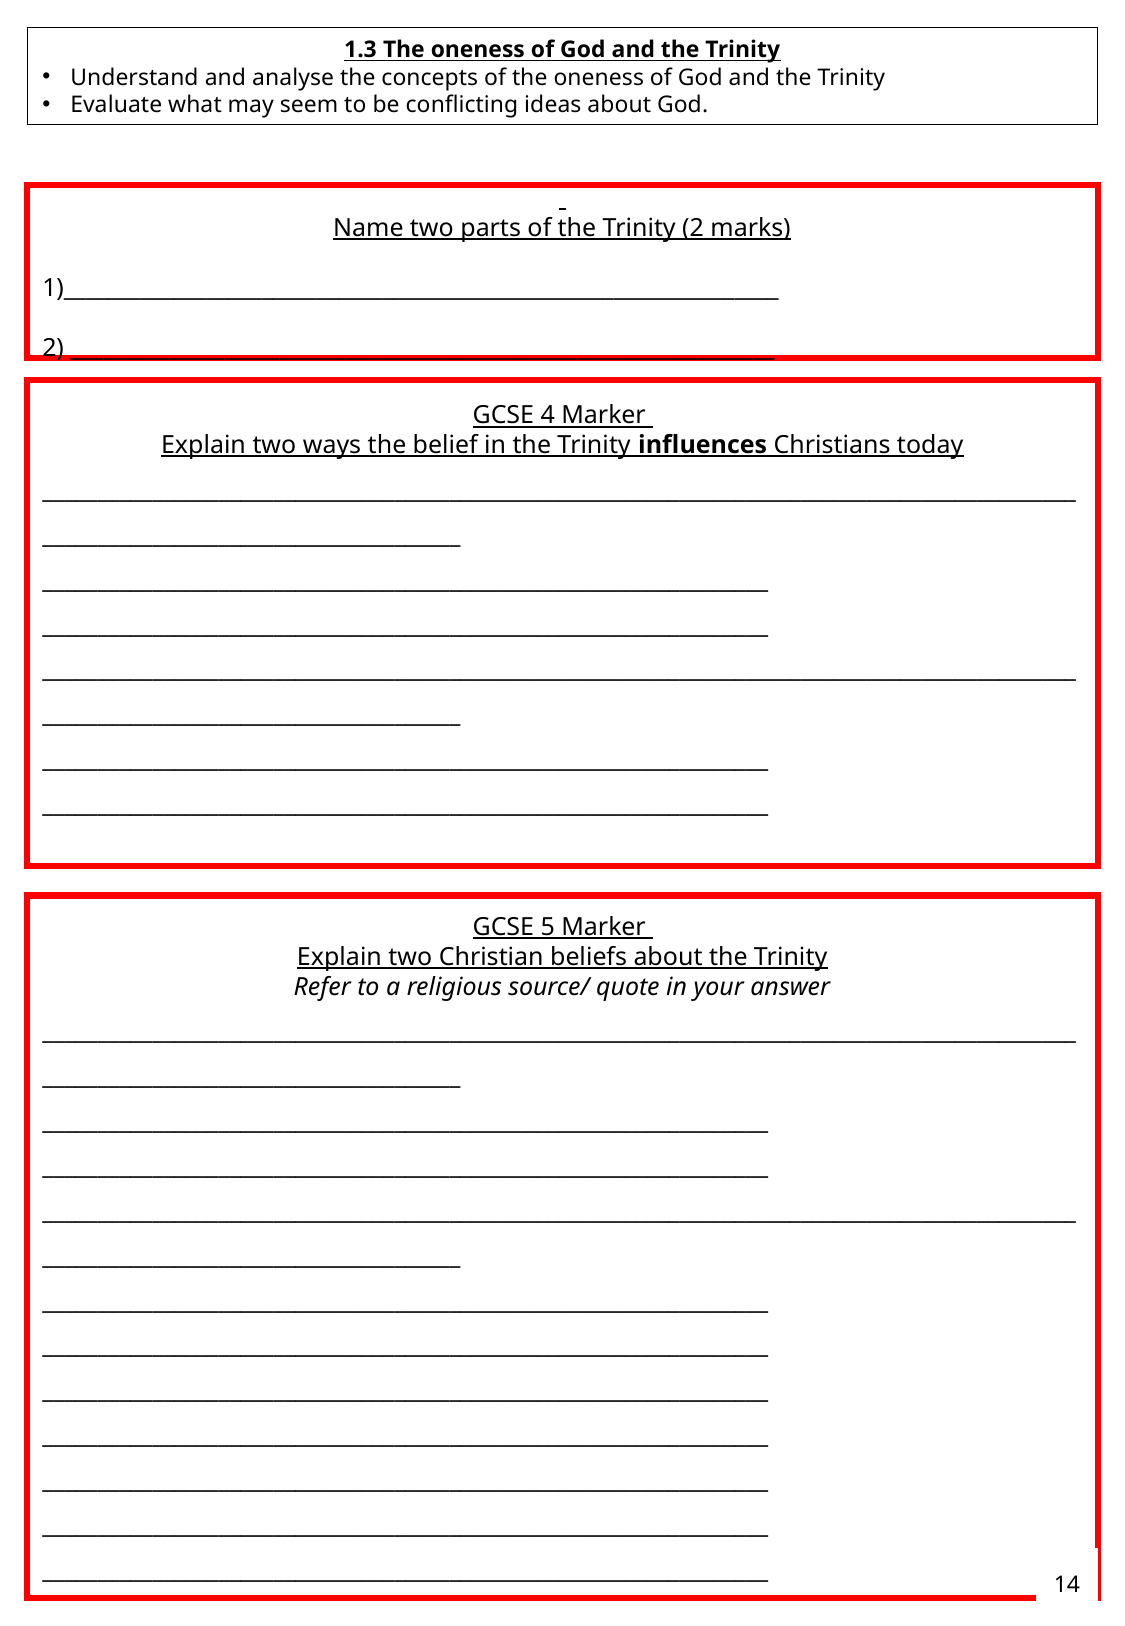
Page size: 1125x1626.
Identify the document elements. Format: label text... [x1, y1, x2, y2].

text_box GCSE 4 Marker Explain two ways the belief in the Trinity influences Christians today ____________________________________________________________________________________________________________________________________ __________________________________________________________________ __________________________________________________________________ ____________________________________________________________________________________________________________________________________ __________________________________________________________________ __________________________________________________________________ [27, 380, 1098, 866]
text_box Name two parts of the Trinity (2 marks) 1)_________________________________________________________________ 2) ________________________________________________________________ [27, 184, 1098, 358]
text_box 1.3 The oneness of God and the Trinity Understand and analyse the concepts of the oneness of God and the Trinity Evaluate what may seem to be conflicting ideas about God. [27, 27, 1098, 125]
text_box 14 [1036, 1548, 1098, 1605]
text_box GCSE 5 Marker Explain two Christian beliefs about the Trinity Refer to a religious source/ quote in your answer ____________________________________________________________________________________________________________________________________ __________________________________________________________________ __________________________________________________________________ ____________________________________________________________________________________________________________________________________ __________________________________________________________________ __________________________________________________________________ __________________________________________________________________ __________________________________________________________________ __________________________________________________________________ __________________________________________________________________ __________________________________________________________________ [27, 895, 1098, 1599]
